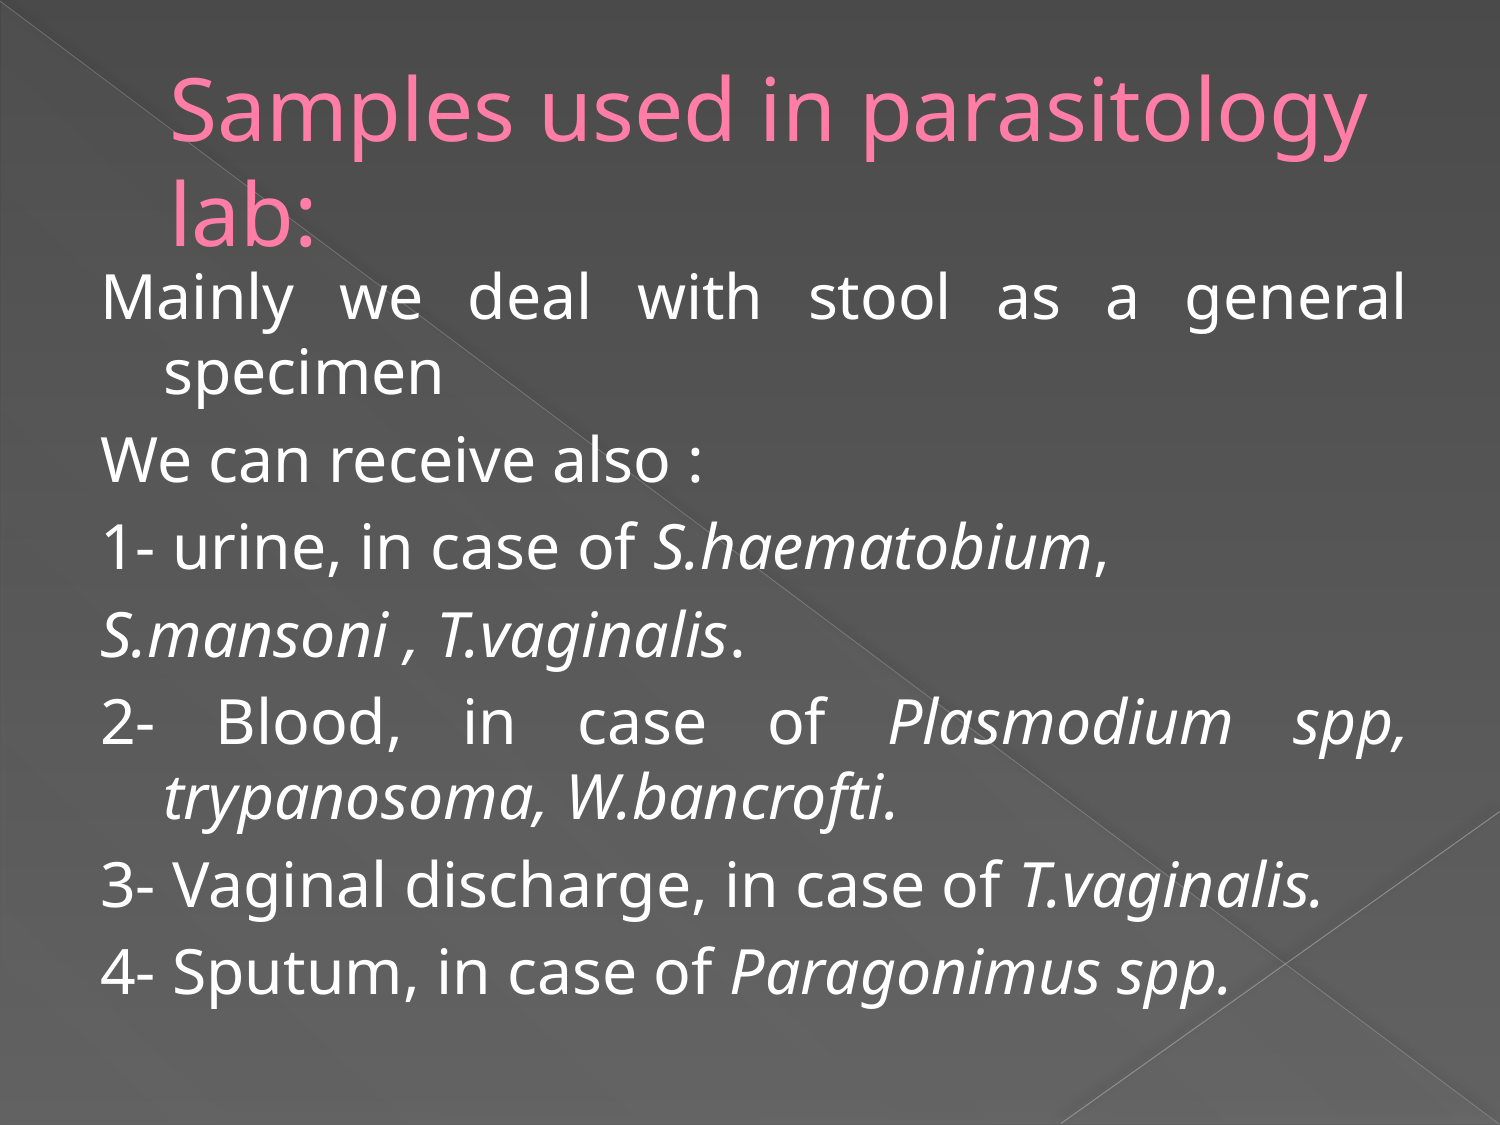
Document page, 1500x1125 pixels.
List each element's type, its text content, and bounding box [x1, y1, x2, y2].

title Samples used in parasitology lab: [75, 43, 1425, 249]
list Mainly we deal with stool as a general specimen We can receive also : 1- urine, in case of S.haematobium, S.mansoni , T.vaginalis. 2- Blood, in case of Plasmodium spp, trypanosoma, W.bancrofti. 3- Vaginal discharge, in case of T.vaginalis. 4- Sputum, in case of Paragonimus spp. [75, 249, 1425, 1059]
